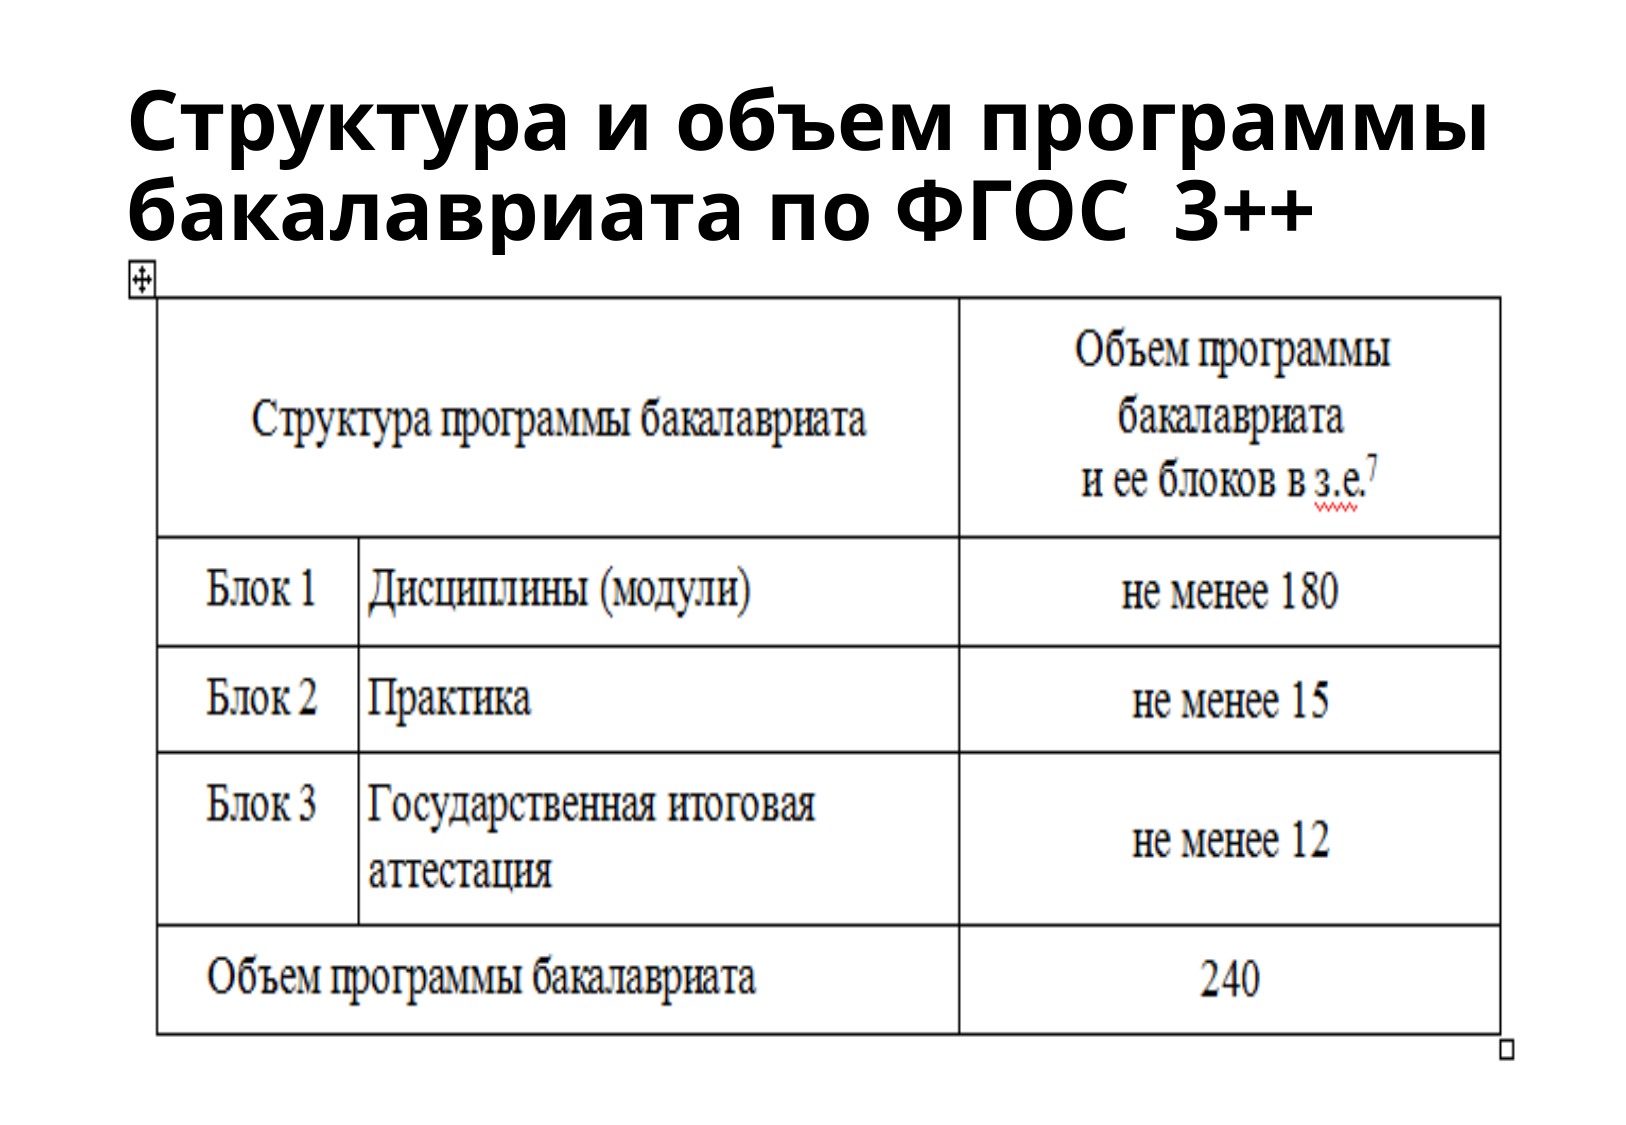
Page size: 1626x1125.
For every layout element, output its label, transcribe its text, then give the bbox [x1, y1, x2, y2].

title Структура и объем программы бакалавриата по ФГОС 3++ [111, 59, 1514, 278]
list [121, 255, 1542, 1071]
